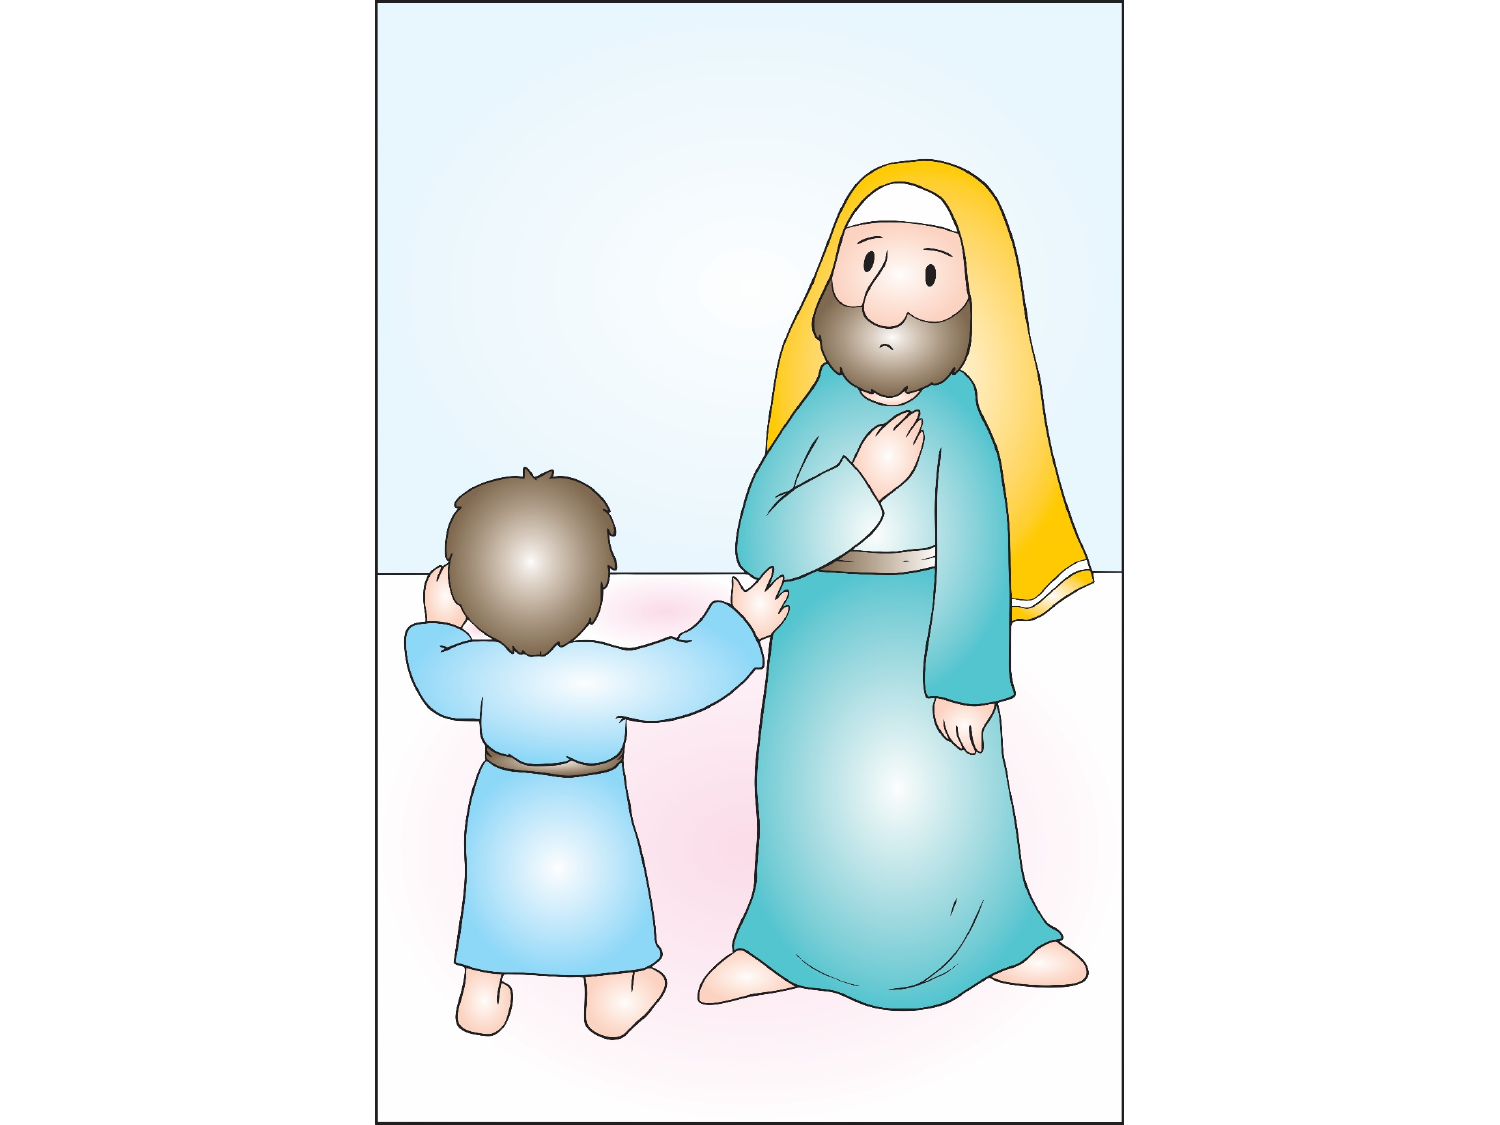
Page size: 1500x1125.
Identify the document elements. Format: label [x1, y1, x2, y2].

list [375, 0, 1124, 1125]
